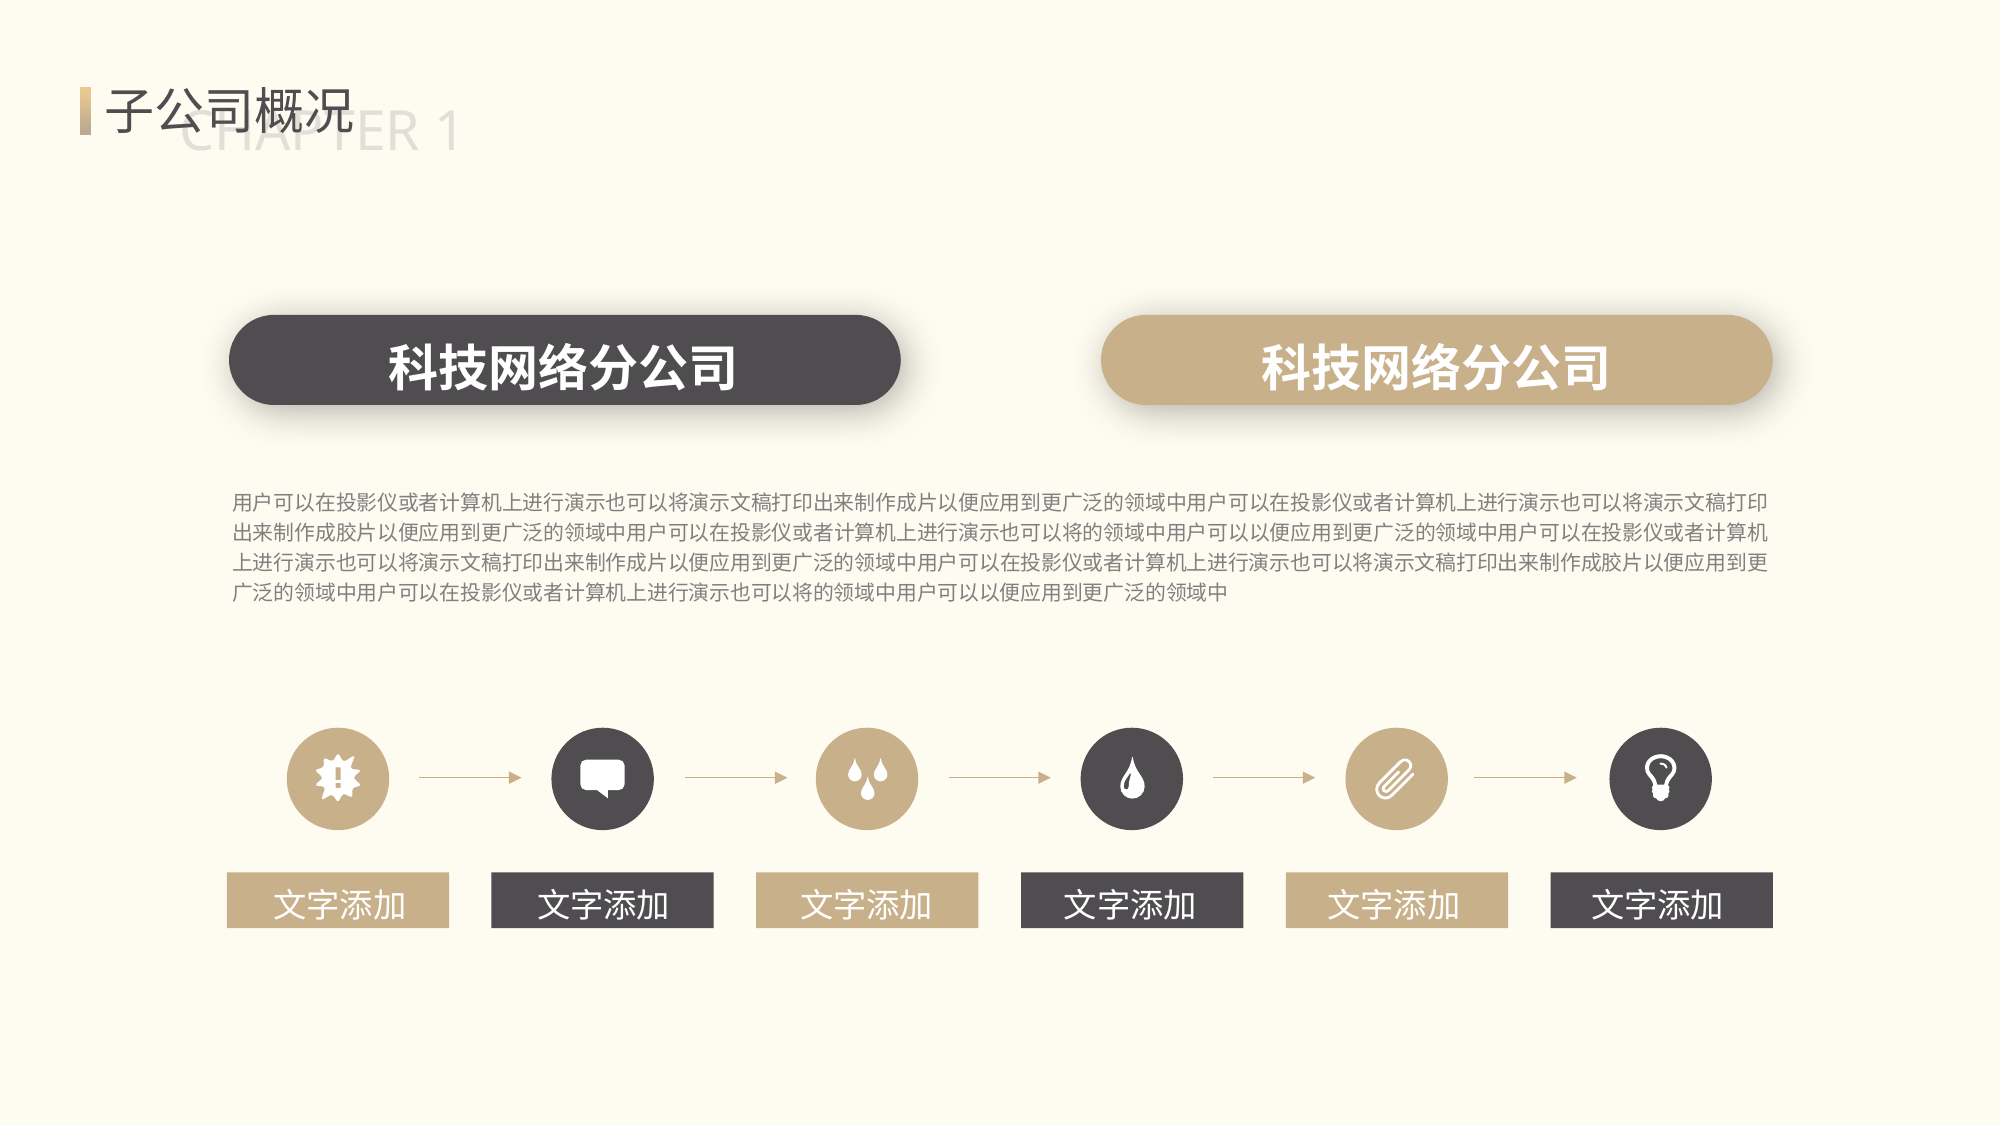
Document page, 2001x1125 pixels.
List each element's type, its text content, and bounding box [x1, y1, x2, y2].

text_box 科技网络分公司 [1104, 317, 1770, 404]
text_box [897, 341, 901, 378]
text_box 科技网络分公司 [231, 317, 897, 404]
text_box 子公司概况 [90, 72, 370, 147]
picture [80, 87, 91, 136]
text_box [1100, 343, 1104, 377]
text_box CHAPTER 1 [164, 87, 482, 170]
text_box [226, 727, 1774, 929]
text_box 用户可以在投影仪或者计算机上进行演示也可以将演示文稿打印出来制作成片以便应用到更广泛的领域中用户可以在投影仪或者计算机上进行演示也可以将演示文稿打印出来制作成胶片以便应用到更广泛的领域中用户可以在投影仪或者计算机上进行演示也可以将的领域中用户可以以便应用到更广泛的领域中用户可以在投影仪或者计算机上进行演示也可以将演示文稿打印出来制作成片以便应用到更广泛的领域中用户可以在投影仪或者计算机上进行演示也可以将演示文稿打印出来制作成胶片以便应用到更广泛的领域中用户可以在投影仪或者计算机上进行演示也可以将的领域中用户可以以便应用到更广泛的领域中 [217, 477, 1790, 642]
